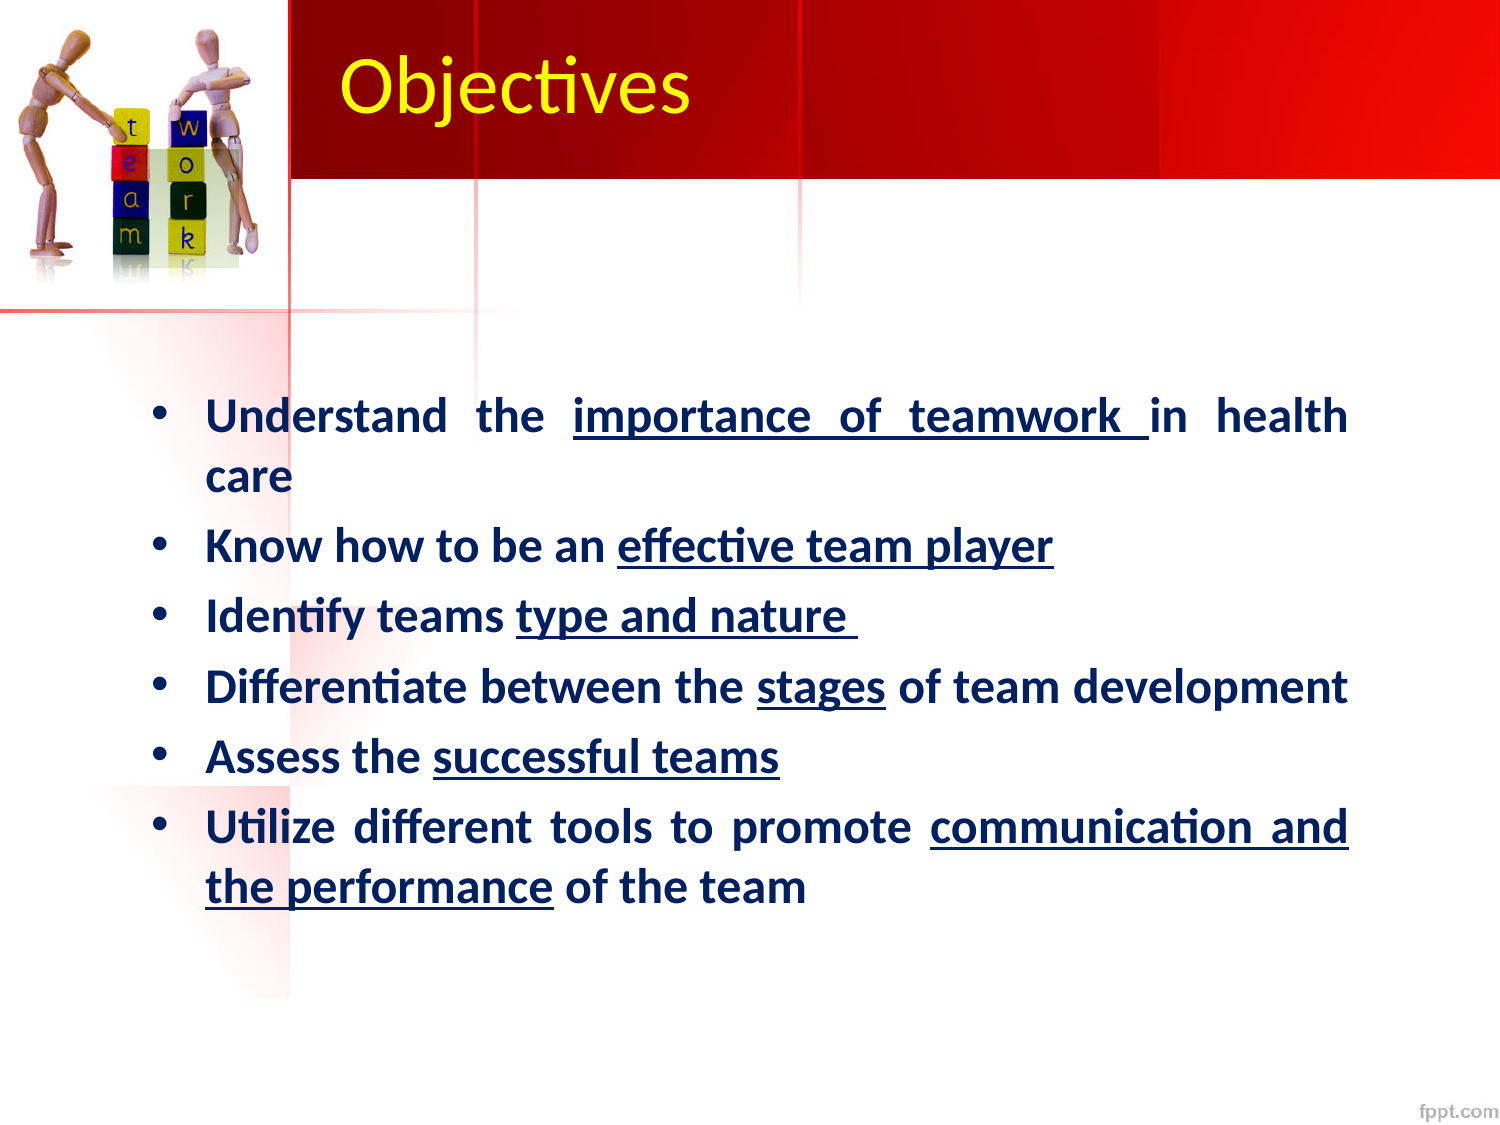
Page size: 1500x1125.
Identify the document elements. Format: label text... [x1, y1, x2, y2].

title Objectives [324, 36, 1500, 124]
picture [0, 0, 1500, 1125]
list Understand the importance of teamwork in health care Know how to be an effective team player Identify teams type and nature Differentiate between the stages of team development Assess the successful teams Utilize different tools to promote communication and the performance of the team [136, 311, 1364, 964]
